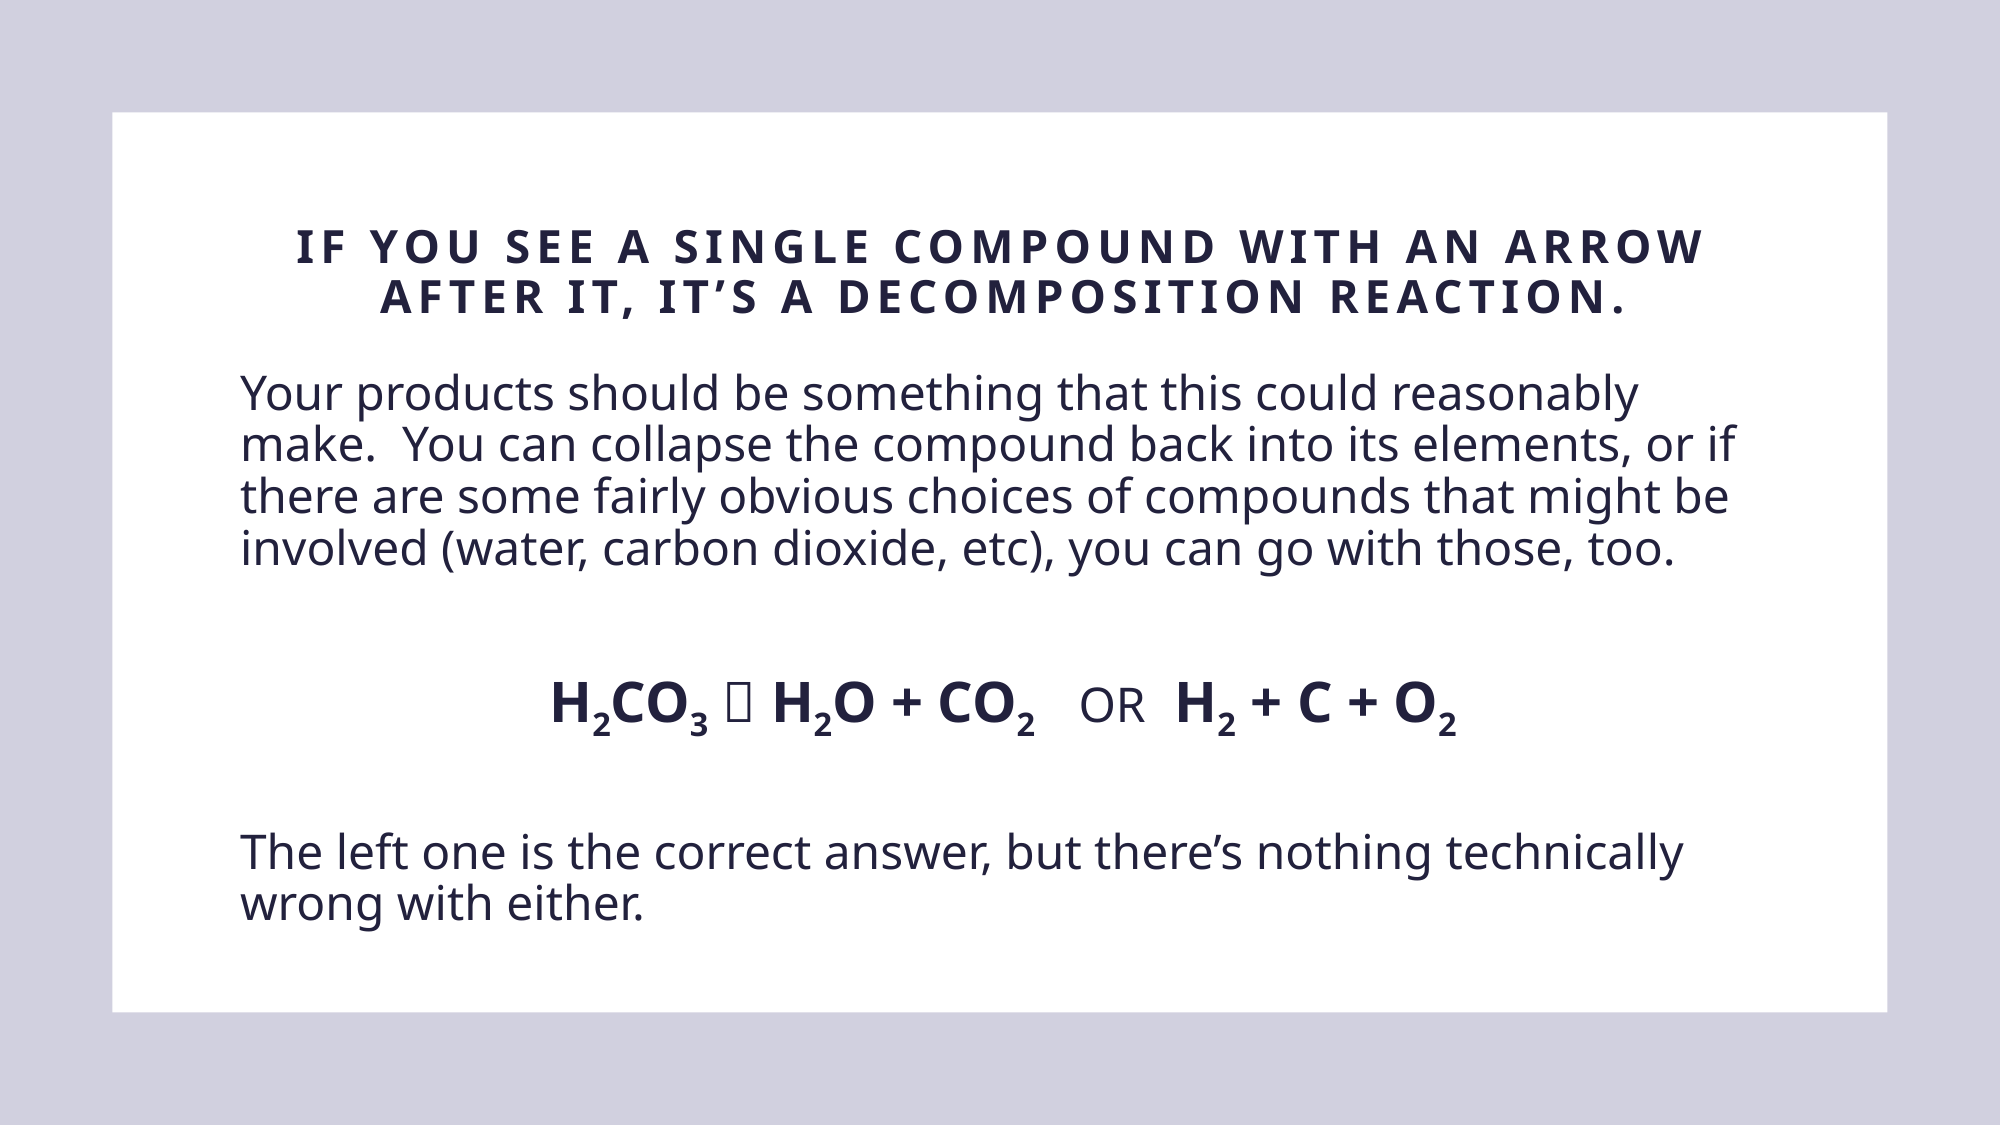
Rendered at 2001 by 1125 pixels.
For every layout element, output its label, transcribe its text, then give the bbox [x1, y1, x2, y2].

text_box [0, 0, 2000, 1125]
text_box [111, 111, 1888, 1013]
title If you see a single compound with an arrow after it, it’s a decomposition reaction. [225, 167, 1782, 331]
list Your products should be something that this could reasonably make. You can collapse the compound back into its elements, or if there are some fairly obvious choices of compounds that might be involved (water, carbon dioxide, etc), you can go with those, too. H2CO3  H2O + CO2 OR H2 + C + O2 The left one is the correct answer, but there’s nothing technically wrong with either. [225, 361, 1782, 948]
